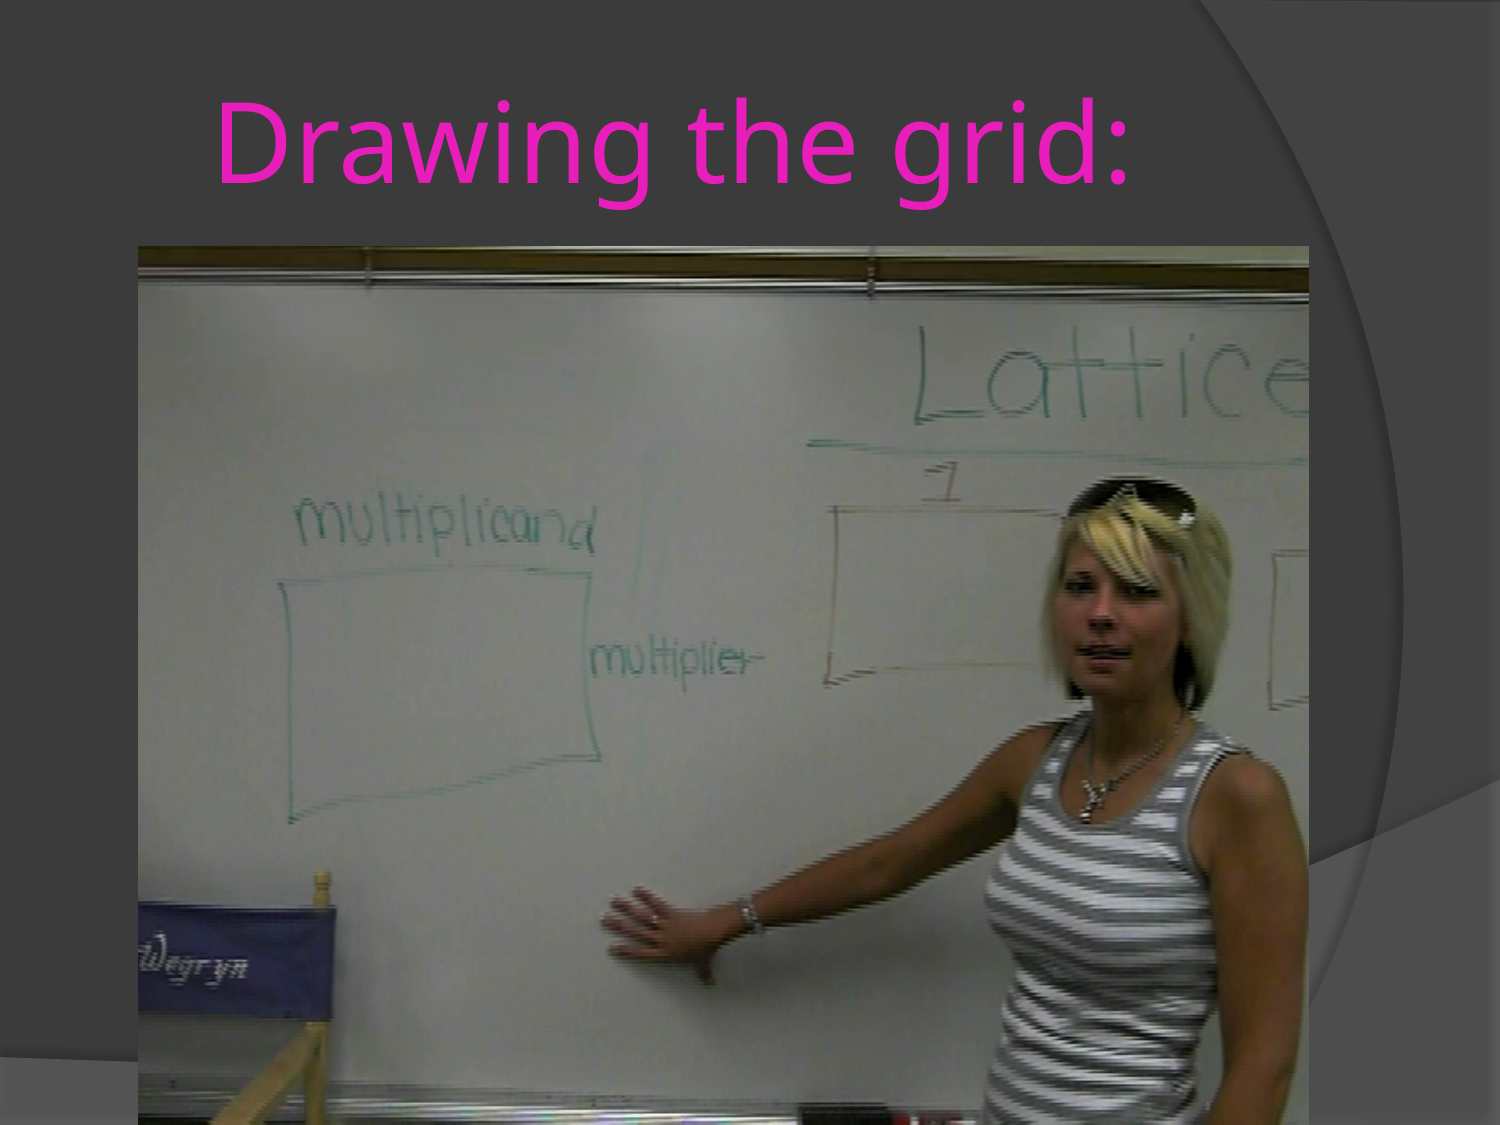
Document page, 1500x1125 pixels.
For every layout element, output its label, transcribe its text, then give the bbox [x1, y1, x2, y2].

title Drawing the grid: [75, 45, 1300, 233]
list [137, 245, 1310, 1125]
